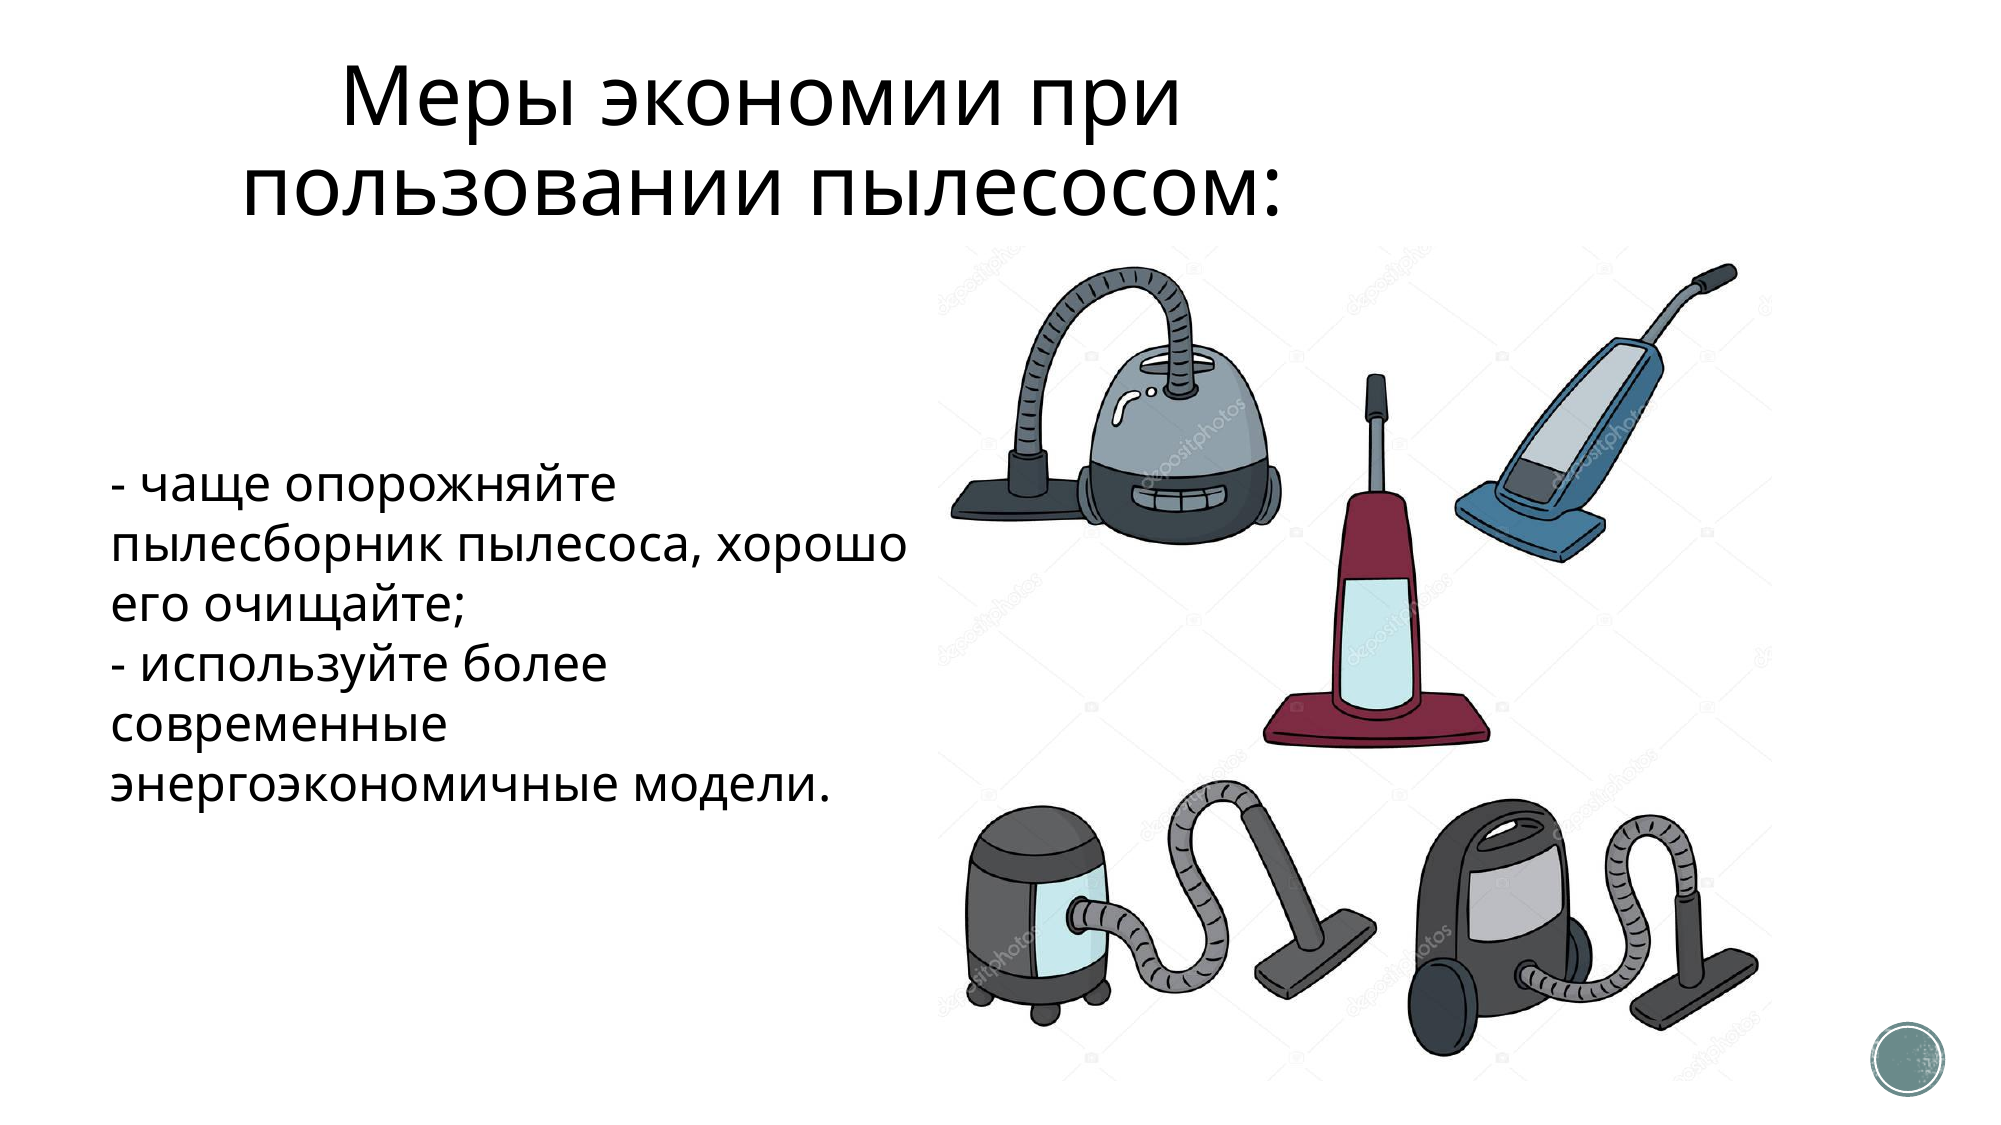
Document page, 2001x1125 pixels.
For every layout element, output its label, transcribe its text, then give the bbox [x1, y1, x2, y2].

picture [938, 246, 1772, 1081]
text_box Меры экономии при пользовании пылесосом: [49, 74, 1475, 213]
text_box - чаще опорожняйте пылесборник пылесоса, хорошо его очищайте; - используйте более современные энергоэкономичные модели. [96, 444, 937, 879]
